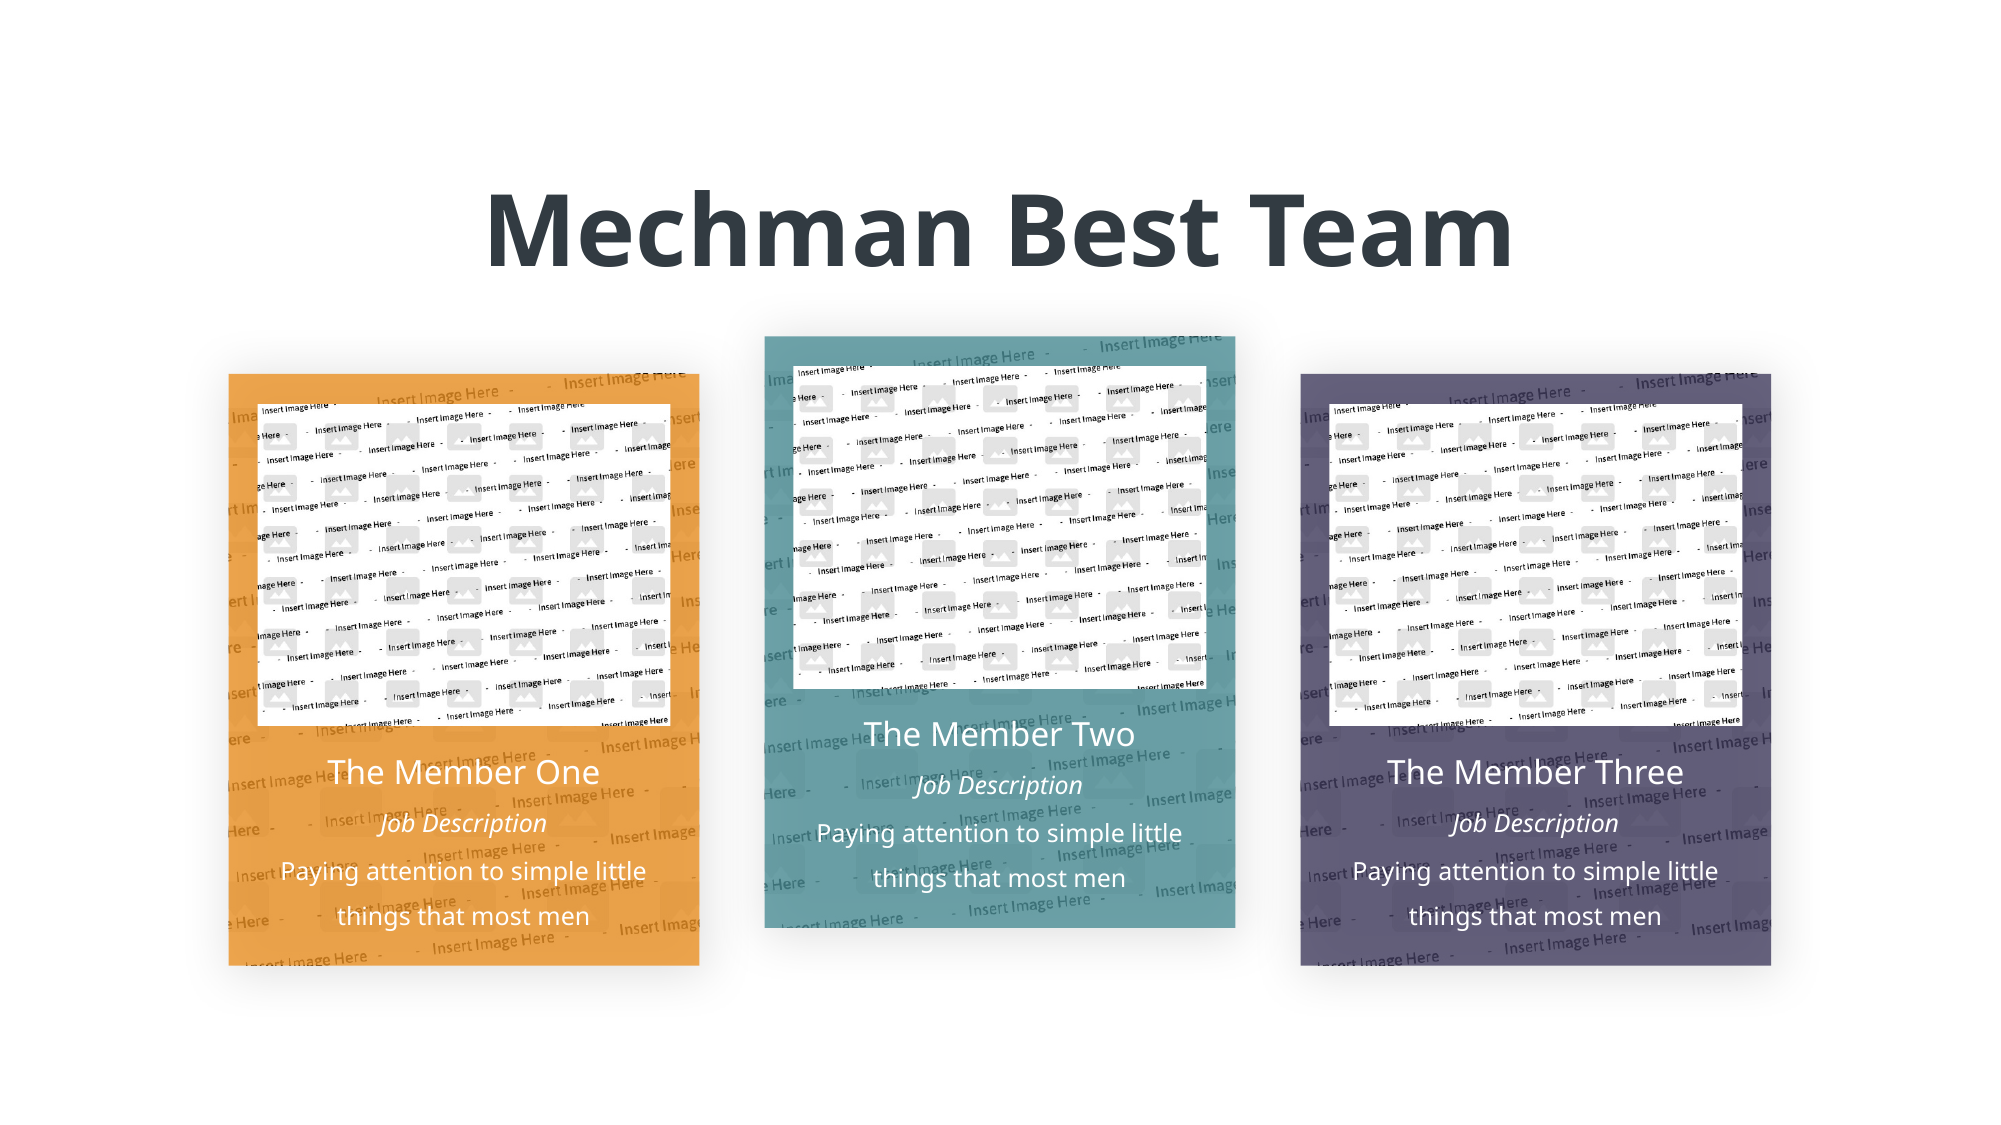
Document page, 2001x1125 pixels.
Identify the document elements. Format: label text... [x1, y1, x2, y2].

text_box Mechman Best Team [265, 159, 1735, 295]
picture [764, 336, 1236, 929]
picture [1300, 373, 1772, 966]
picture [228, 373, 700, 966]
